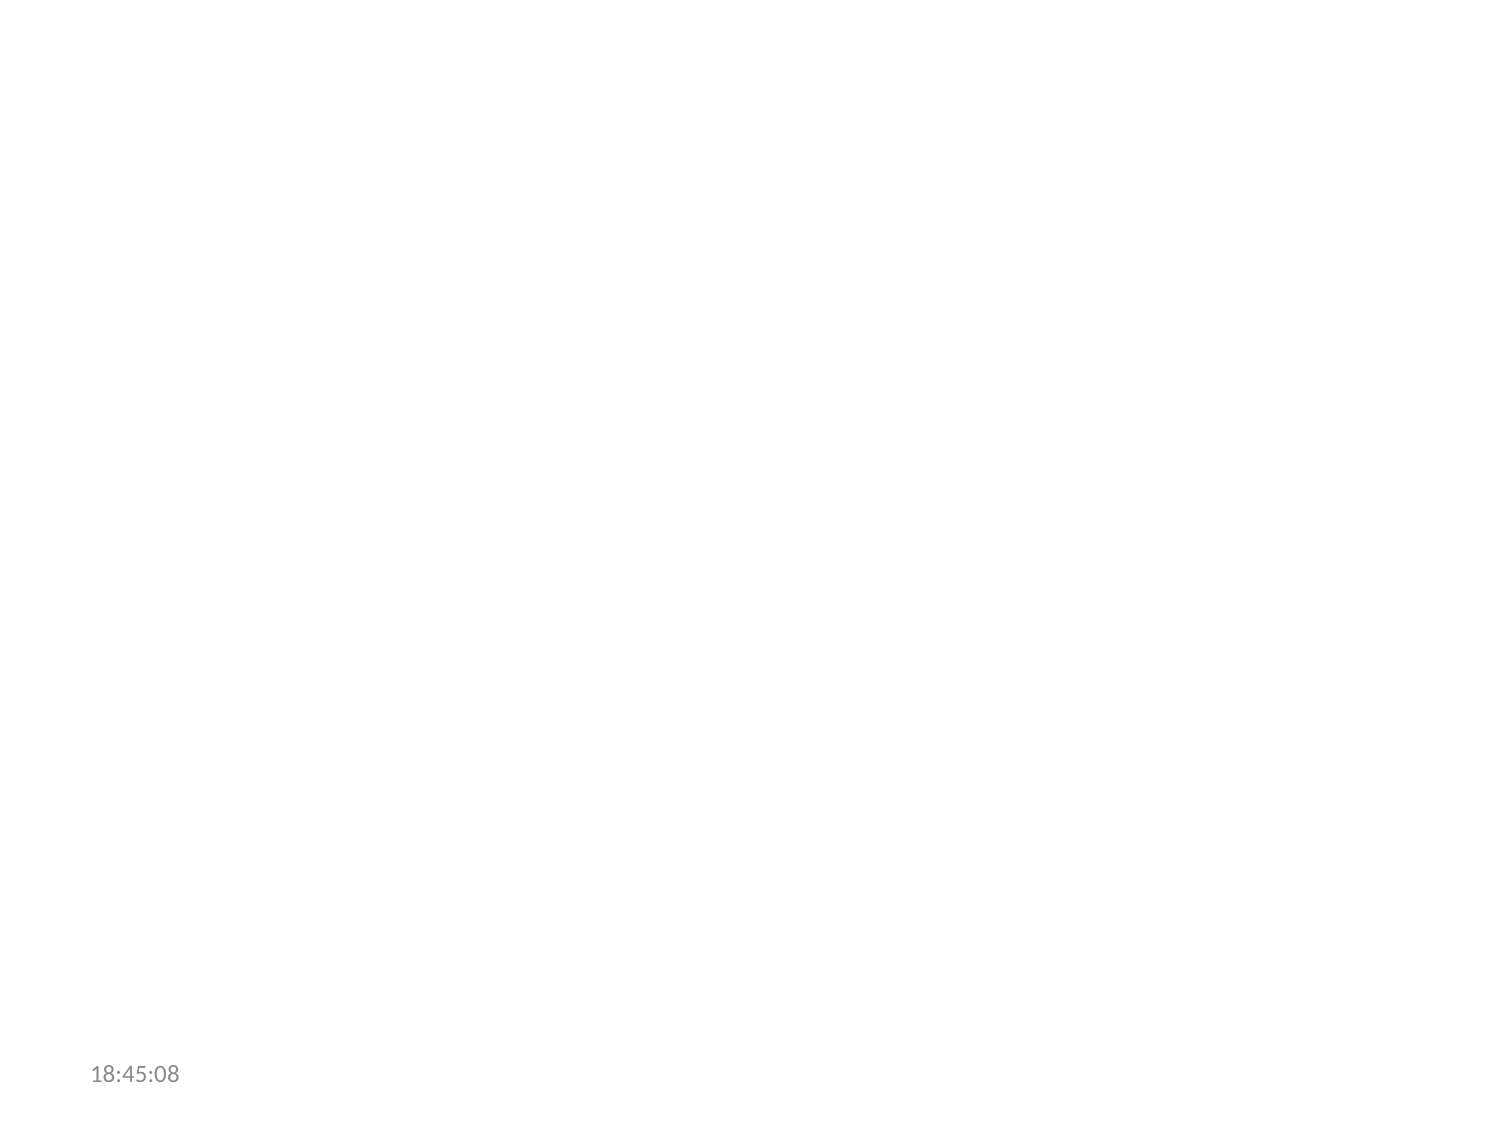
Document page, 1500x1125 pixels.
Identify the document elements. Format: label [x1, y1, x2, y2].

slide_number [75, 1042, 425, 1103]
